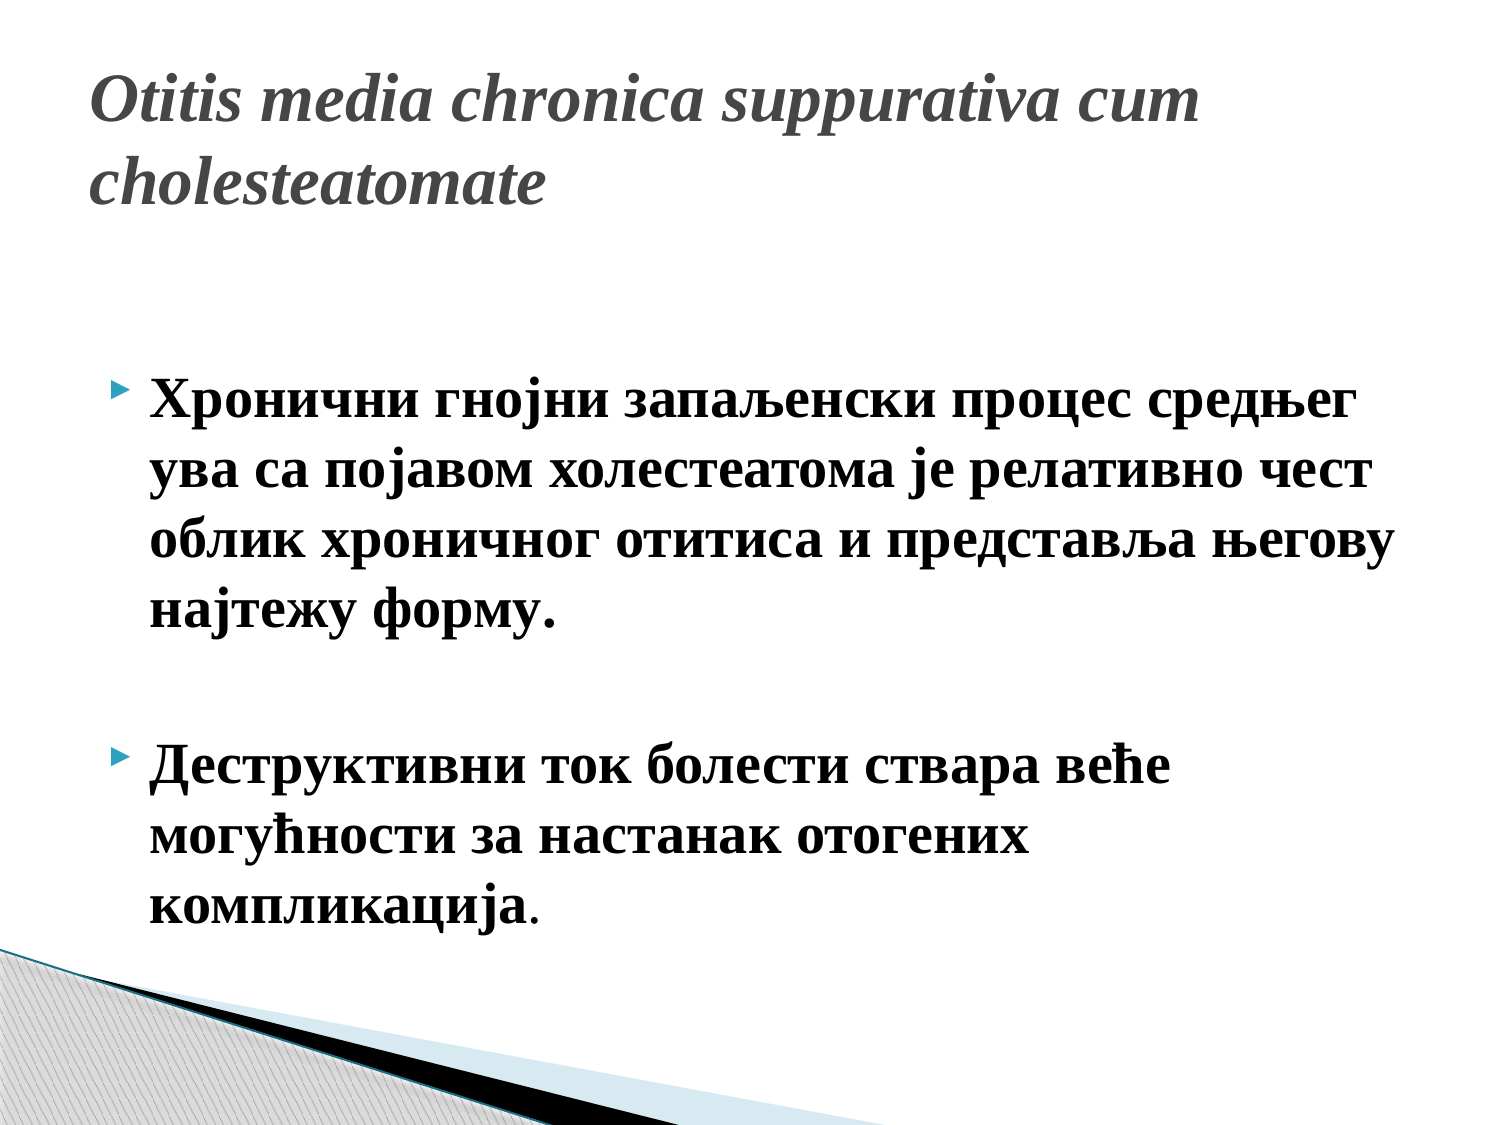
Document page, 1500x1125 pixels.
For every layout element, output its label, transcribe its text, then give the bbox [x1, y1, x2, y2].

list Хронични гнојни запаљенски процес средњег ува са појавом холестеатома је релативно чест облик хроничног отитиса и представља његову најтежу форму. Деструктивни ток болести ствара веће могућности за настанак отогених компликација. [75, 288, 1425, 1088]
title Otitis media chronica suppurativa cum cholesteatomate [75, 45, 1425, 288]
